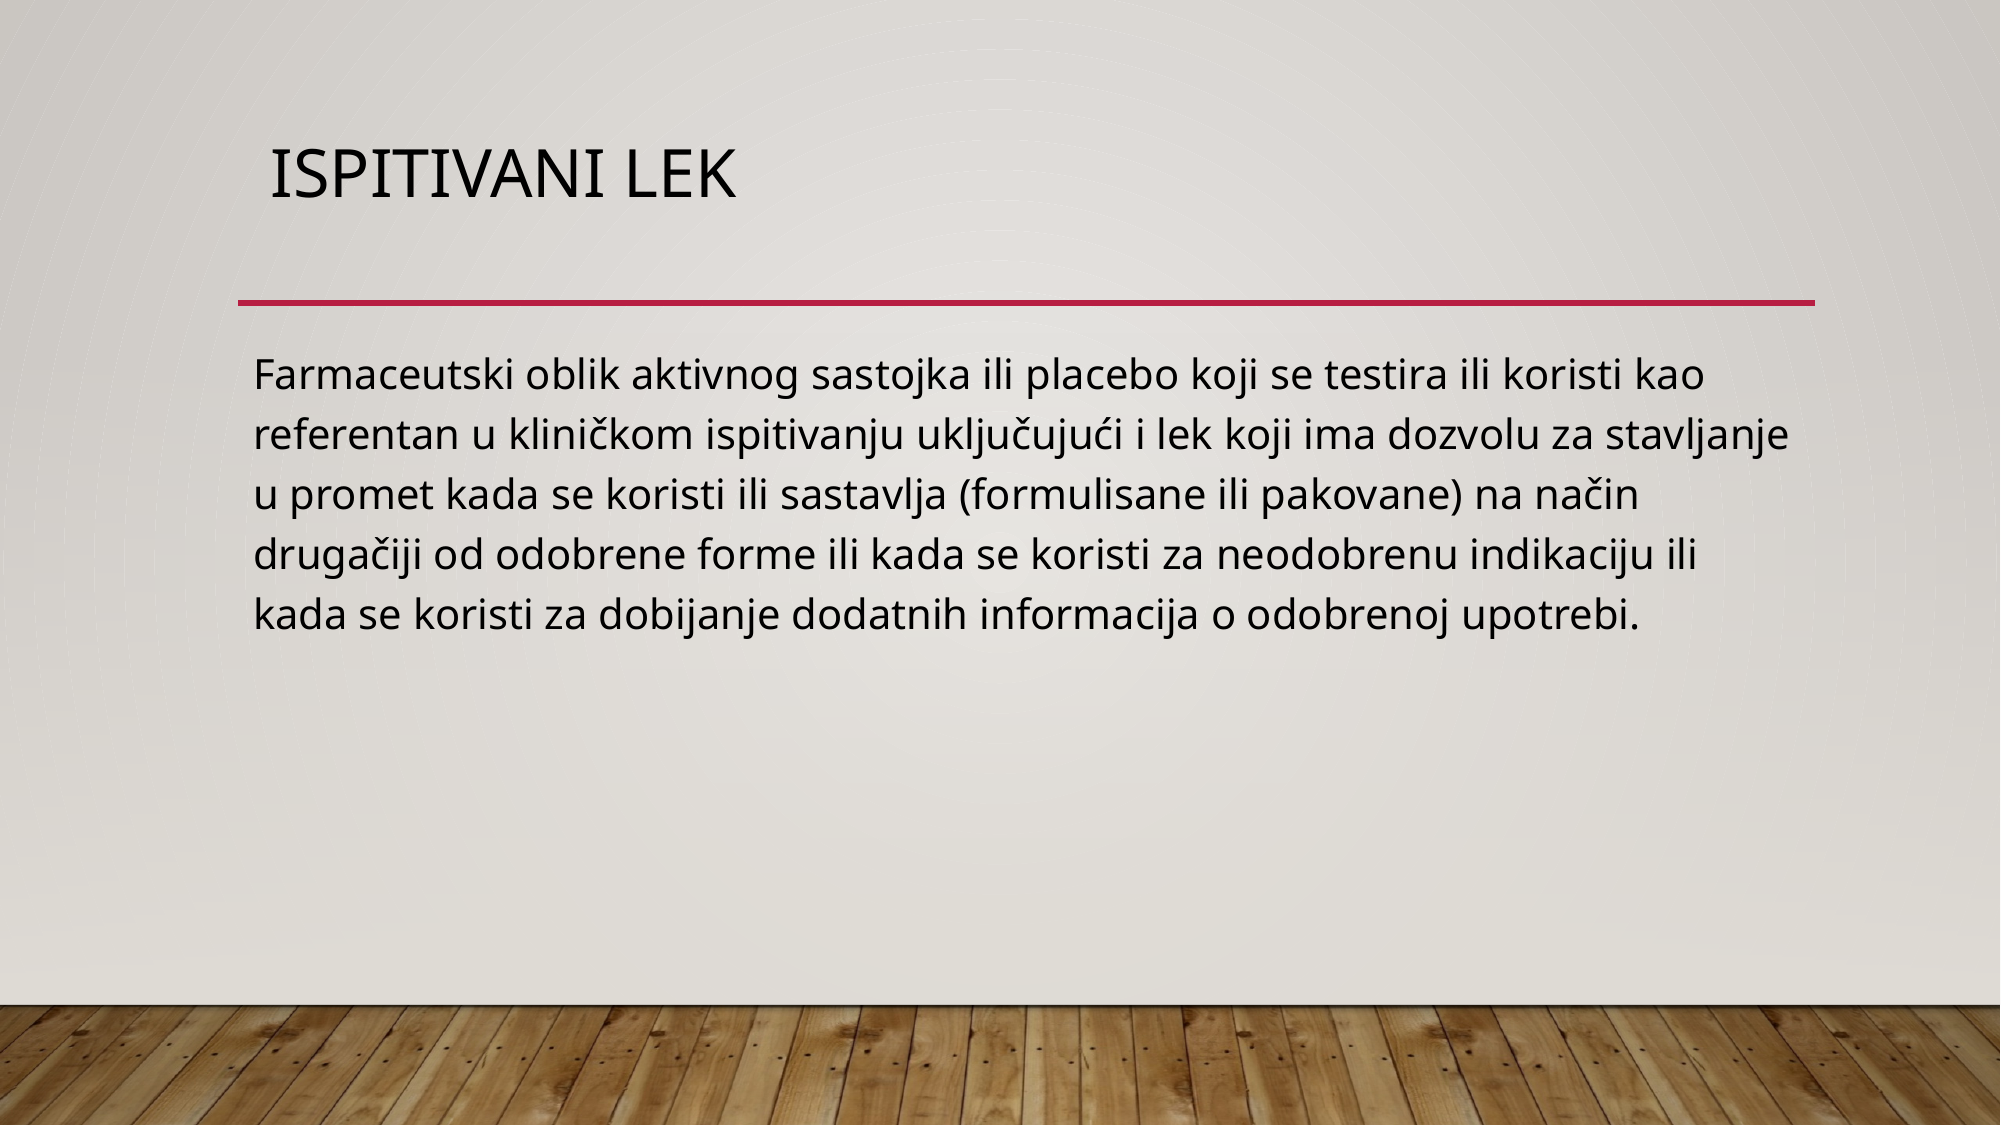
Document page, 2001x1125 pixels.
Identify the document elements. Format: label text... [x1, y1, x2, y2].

title Ispitivani lek [238, 131, 1814, 305]
list Farmaceutski oblik aktivnog sastojka ili placebo koji se testira ili koristi kao referentan u kliničkom ispitivanju uključujući i lek koji ima dozvolu za stavljanje u promet kada se koristi ili sastavlja (formulisane ili pakovane) na način drugačiji od odobrene forme ili kada se koristi za neodobrenu indikaciju ili kada se koristi za dobijanje dodatnih informacija o odobrenoj upotrebi. [238, 330, 1814, 897]
picture [0, 1005, 2000, 1125]
